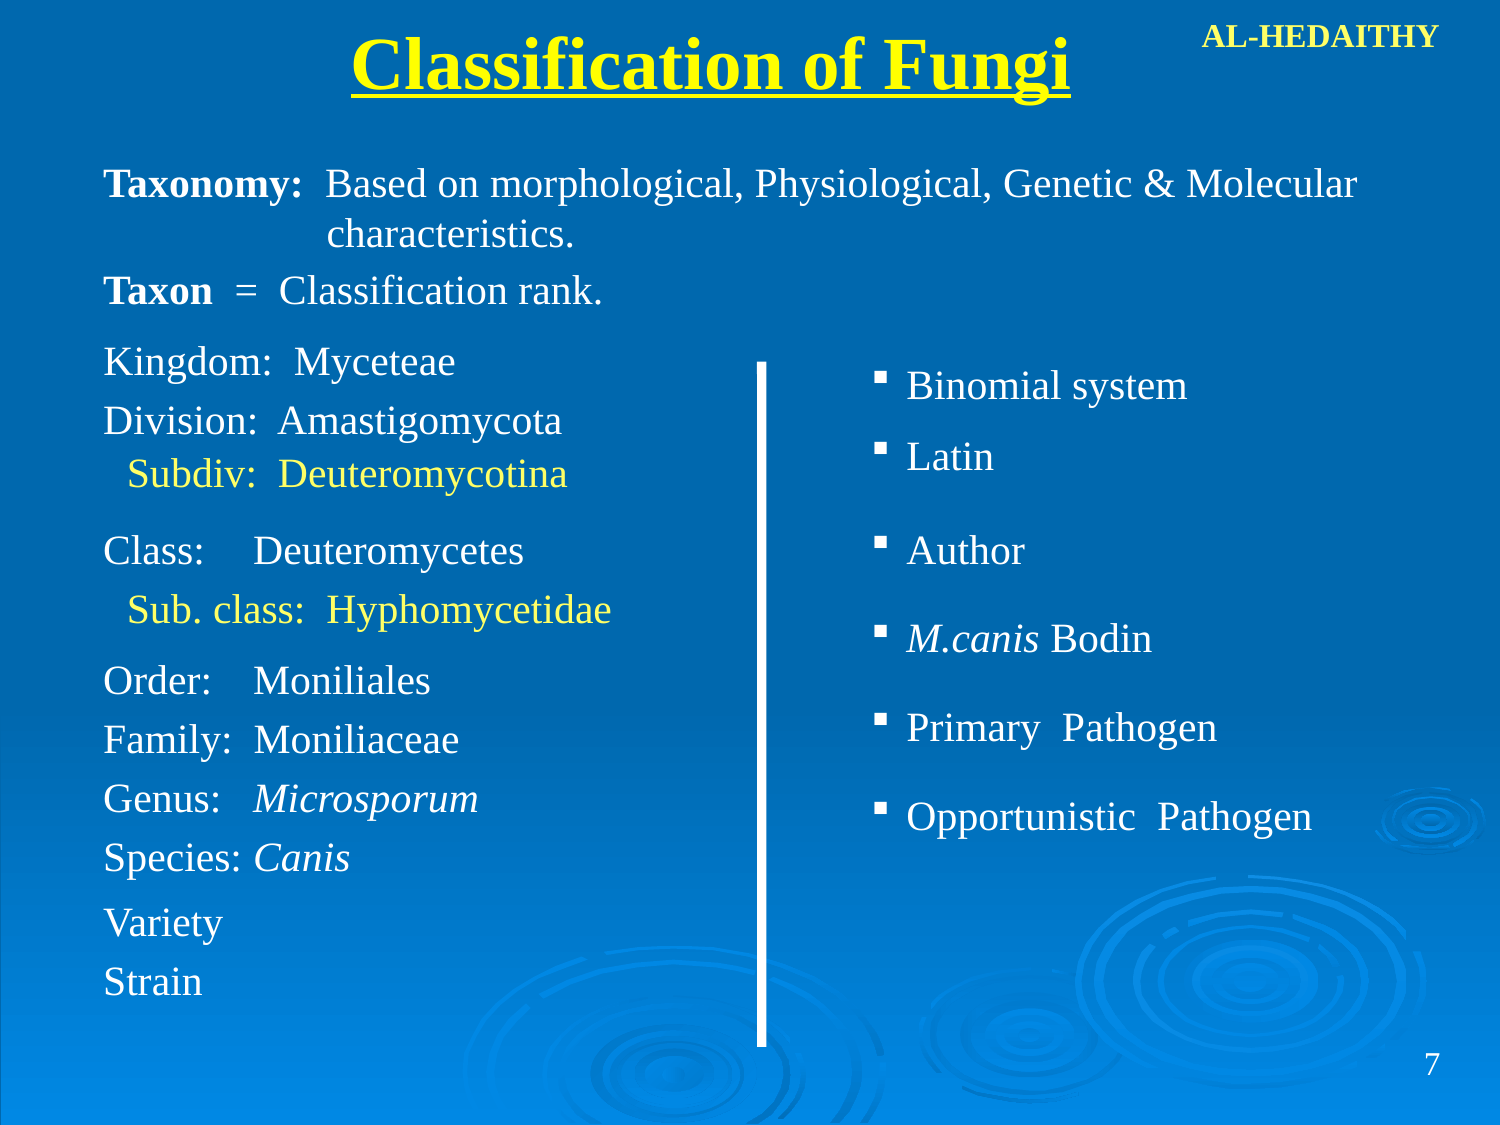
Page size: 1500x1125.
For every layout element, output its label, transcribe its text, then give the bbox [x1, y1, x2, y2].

text_box Kingdom: Myceteae [88, 326, 561, 385]
text_box AL-HEDAITHY [1186, 7, 1471, 62]
text_box Subdiv: Deuteromycotina [112, 438, 680, 504]
text_box Variety [88, 887, 656, 946]
text_box Taxonomy: Based on morphological, Physiological, Genetic & Molecular characteristics. [88, 148, 1424, 255]
text_box Classification of Fungi [242, 7, 1199, 112]
text_box Binomial system [856, 350, 1329, 415]
text_box Order: Moniliales [88, 645, 656, 704]
text_box Strain [88, 946, 656, 1012]
text_box Opportunistic Pathogen [856, 781, 1329, 846]
text_box M.canis Bodin [856, 603, 1329, 669]
text_box Author [856, 515, 1329, 581]
text_box Family: Moniliaceae [88, 704, 656, 763]
text_box Latin [856, 420, 1329, 486]
text_box Primary Pathogen [856, 692, 1329, 758]
text_box Genus: Microsporum [88, 763, 656, 822]
text_box Class: Deuteromycetes [88, 515, 656, 581]
text_box Sub. class: Hyphomycetidae [112, 574, 680, 639]
text_box 7 [1364, 1034, 1500, 1090]
text_box Species: Canis [88, 822, 656, 887]
text_box Taxon = Classification rank. [88, 255, 1424, 321]
text_box Division: Amastigomycota [88, 385, 656, 451]
